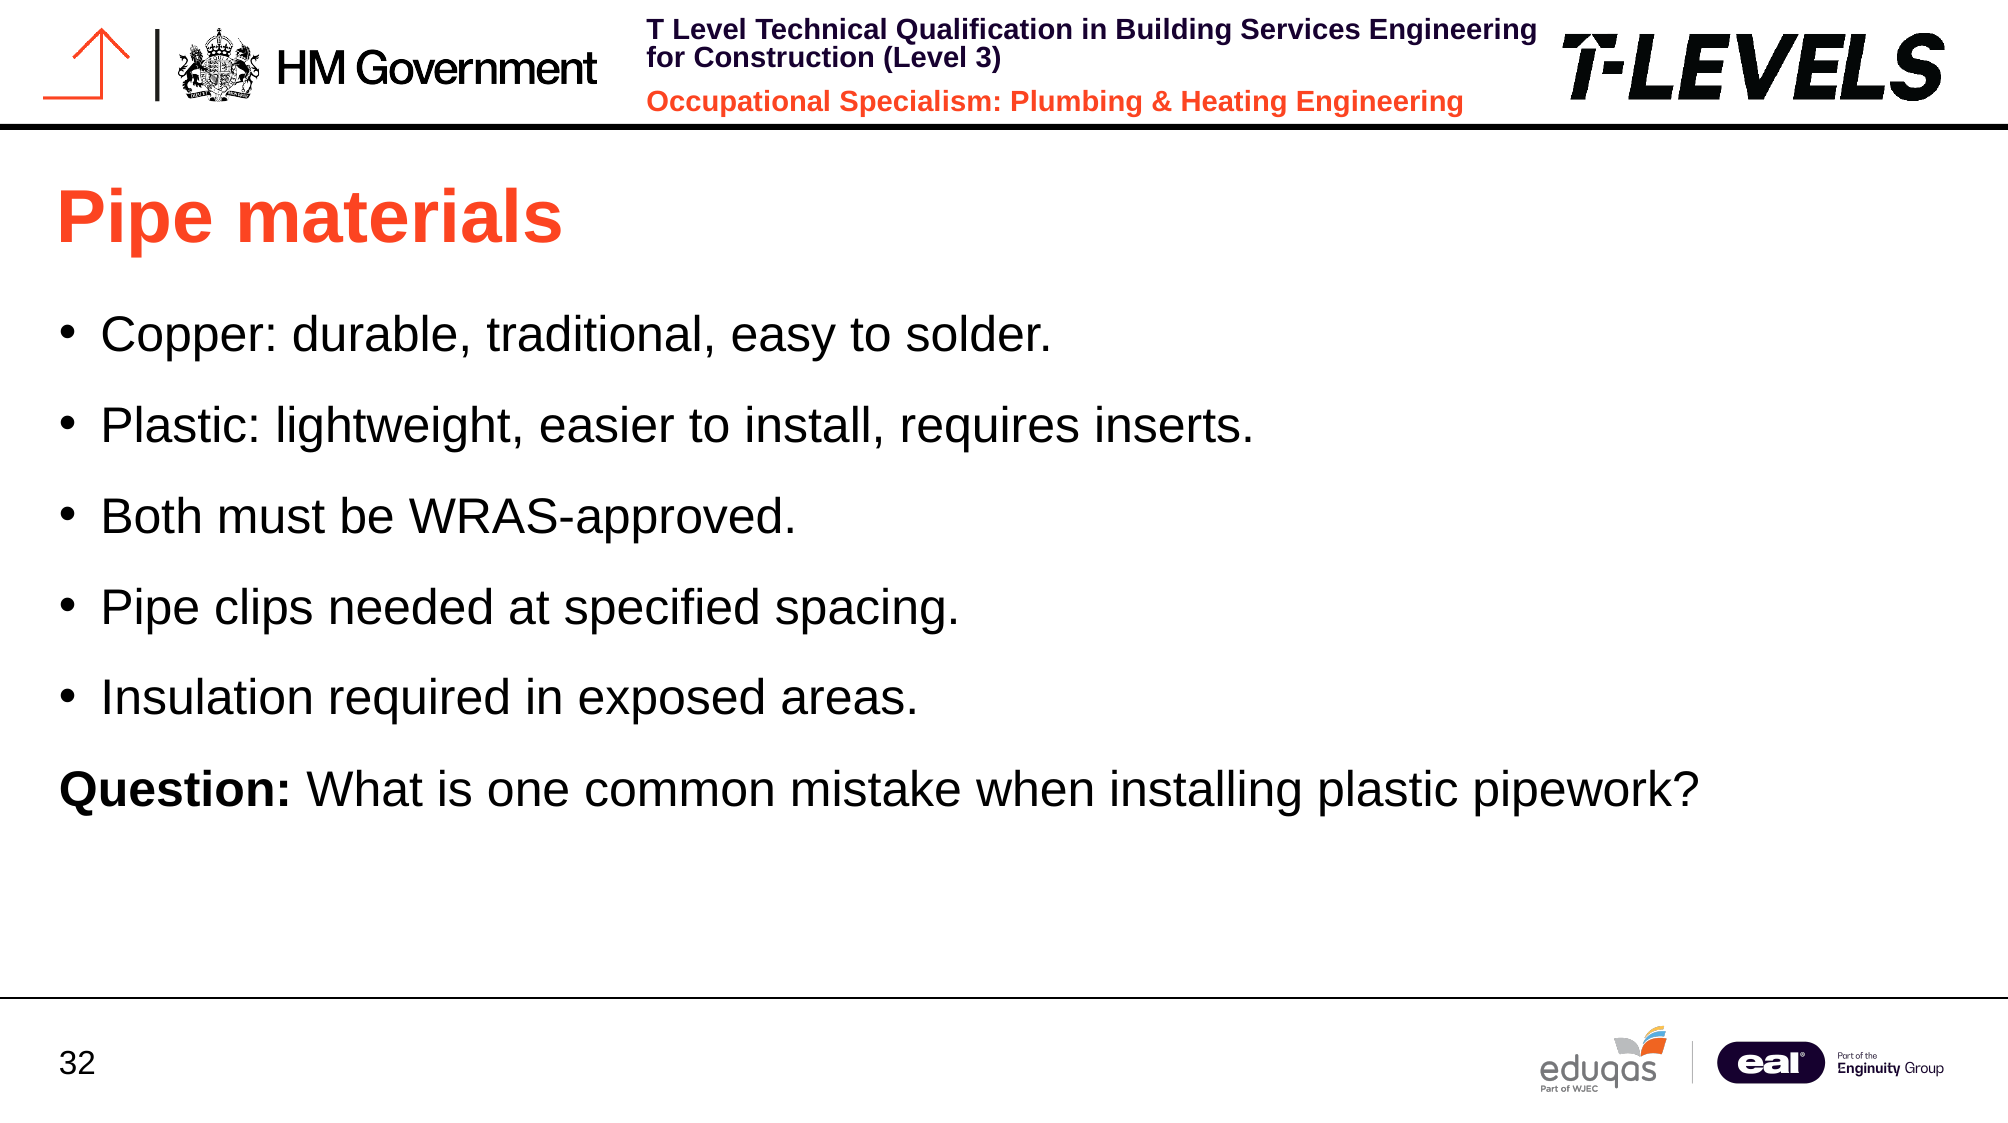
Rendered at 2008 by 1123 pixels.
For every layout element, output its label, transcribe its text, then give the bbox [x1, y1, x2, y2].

picture [1535, 1021, 1949, 1097]
picture [1543, 25, 1964, 108]
title Pipe materials [41, 111, 1949, 314]
picture [155, 28, 597, 102]
picture [38, 27, 136, 100]
list Copper: durable, traditional, easy to solder. Plastic: lightweight, easier to install, requires inserts. Both must be WRAS-approved. Pipe clips needed at specified spacing. Insulation required in exposed areas. Question: What is one common mistake when installing plastic pipework? [59, 295, 1949, 966]
